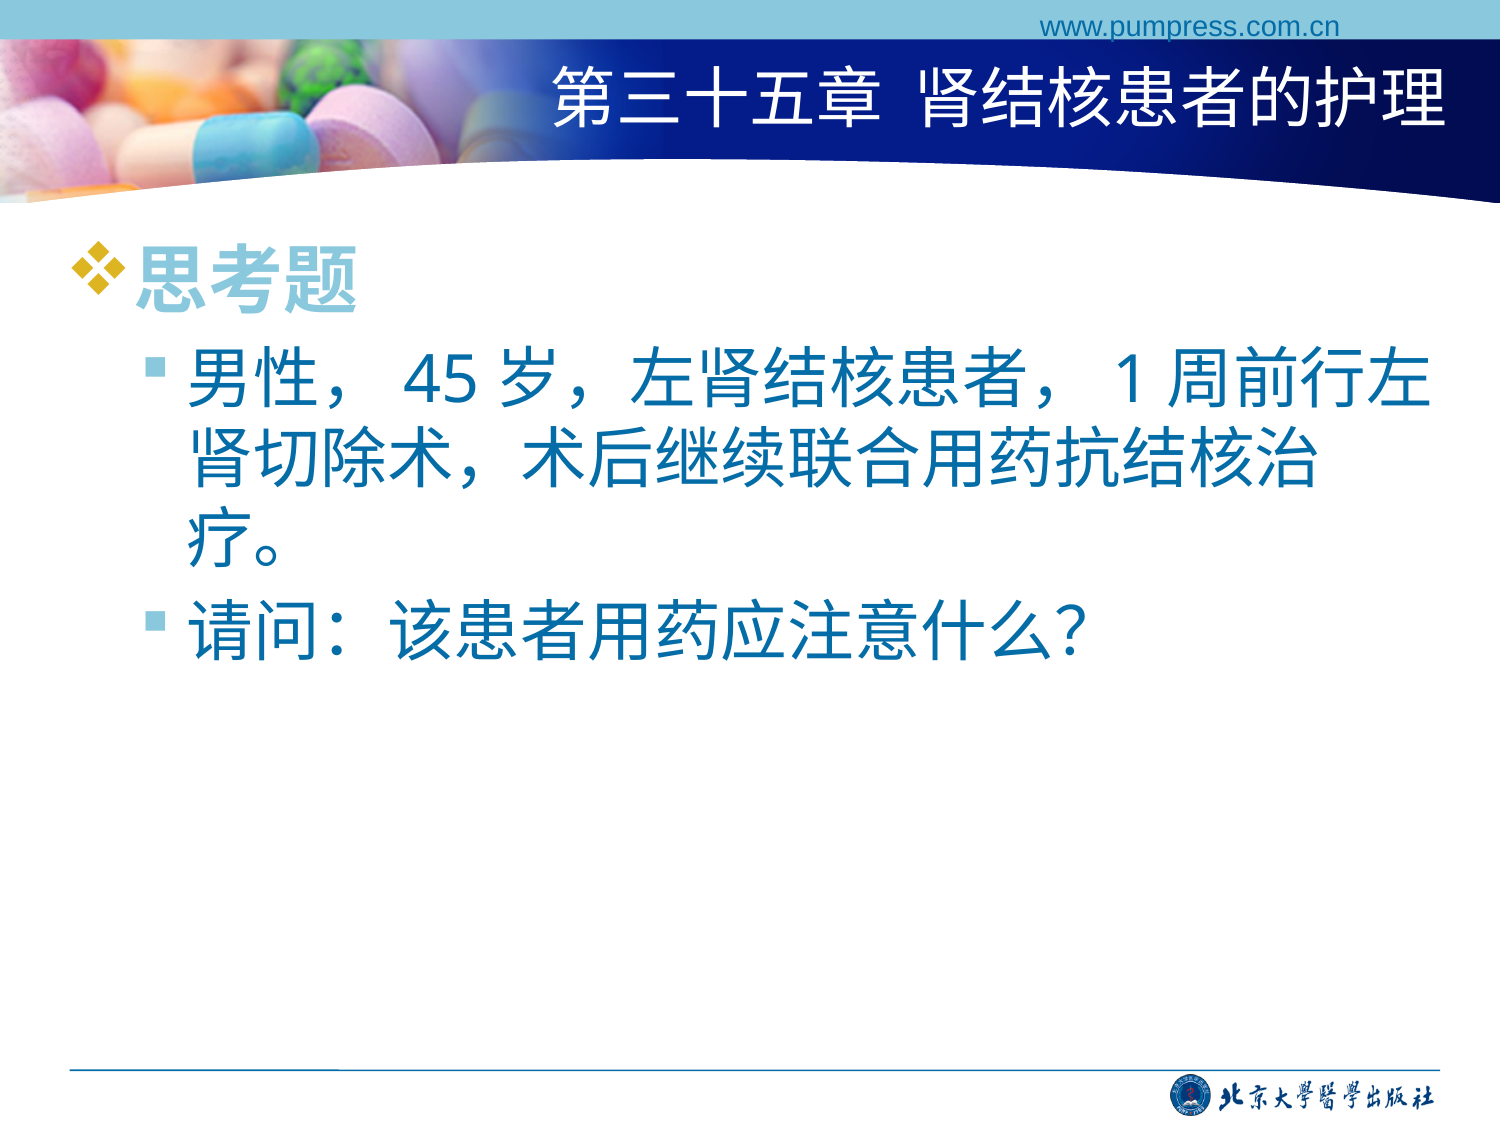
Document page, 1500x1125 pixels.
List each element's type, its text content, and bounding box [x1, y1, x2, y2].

slide_number www.pumpress.com.cn [1025, 0, 1463, 38]
title 第三十五章 肾结核患者的护理 [137, 49, 1463, 143]
picture [0, 40, 1500, 203]
list 思考题 男性，45岁，左肾结核患者，1周前行左肾切除术，术后继续联合用药抗结核治疗。 请问：该患者用药应注意什么？ [49, 224, 1463, 1026]
picture [1170, 1074, 1436, 1118]
